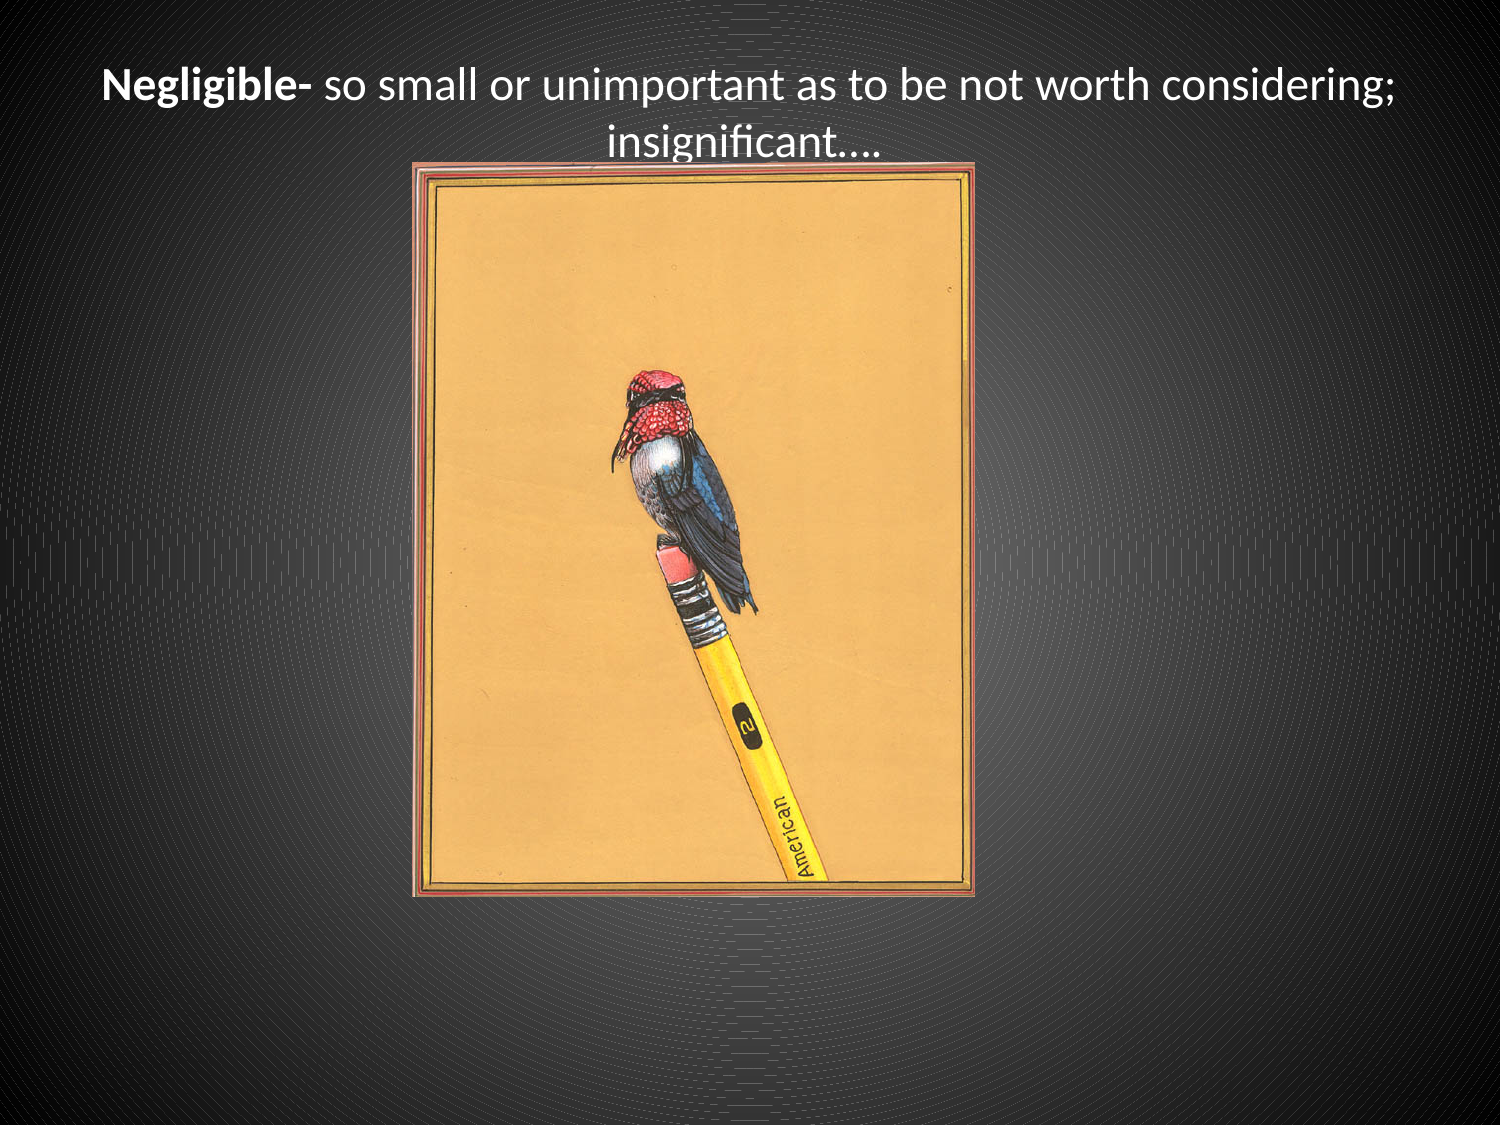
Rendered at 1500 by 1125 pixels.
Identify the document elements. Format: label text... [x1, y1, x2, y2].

picture [412, 162, 976, 897]
title Negligible- so small or unimportant as to be not worth considering; insignificant…. [75, 45, 1425, 233]
